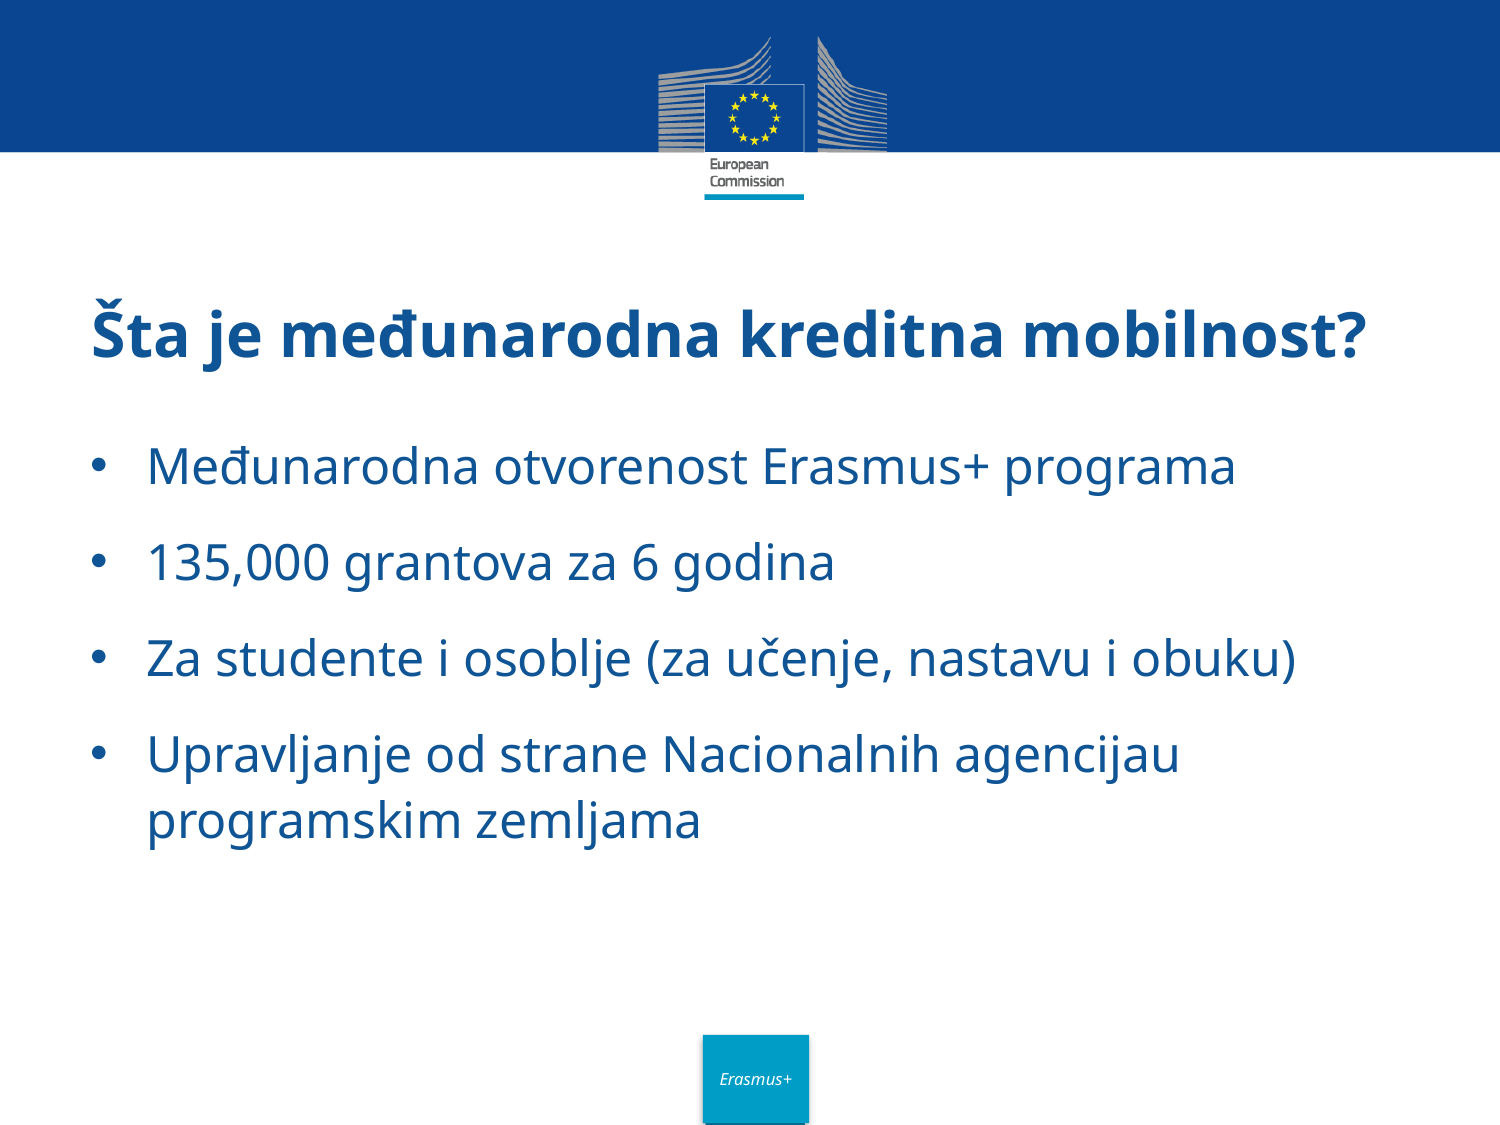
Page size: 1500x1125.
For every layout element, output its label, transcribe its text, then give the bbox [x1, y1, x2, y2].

picture [0, 0, 1500, 1125]
title Šta je međunarodna kreditna mobilnost? [76, 255, 1427, 409]
list Međunarodna otvorenost Erasmus+ programa 135,000 grantova za 6 godina Za studente i osoblje (za učenje, nastavu i obuku) Upravljanje od strane Nacionalnih agencijau programskim zemljama [75, 420, 1425, 1017]
